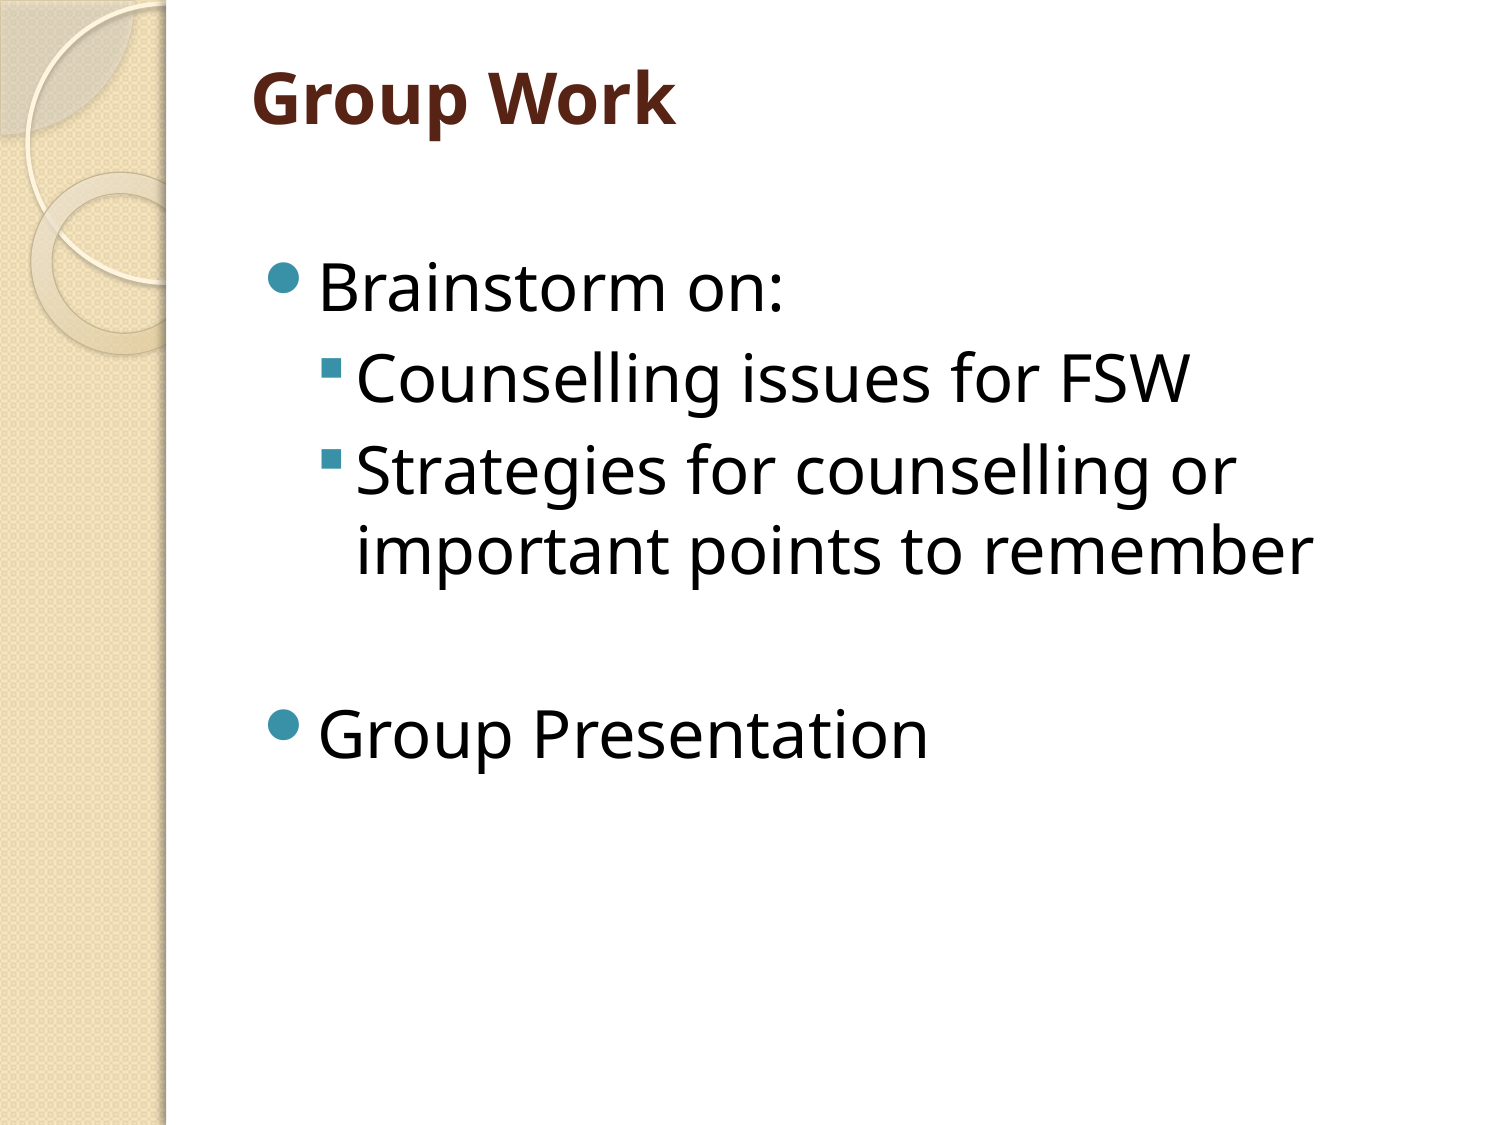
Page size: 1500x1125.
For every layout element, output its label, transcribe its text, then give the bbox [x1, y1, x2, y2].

title Group Work [235, 45, 1466, 233]
list Brainstorm on: Counselling issues for FSW Strategies for counselling or important points to remember Group Presentation [235, 237, 1466, 1025]
